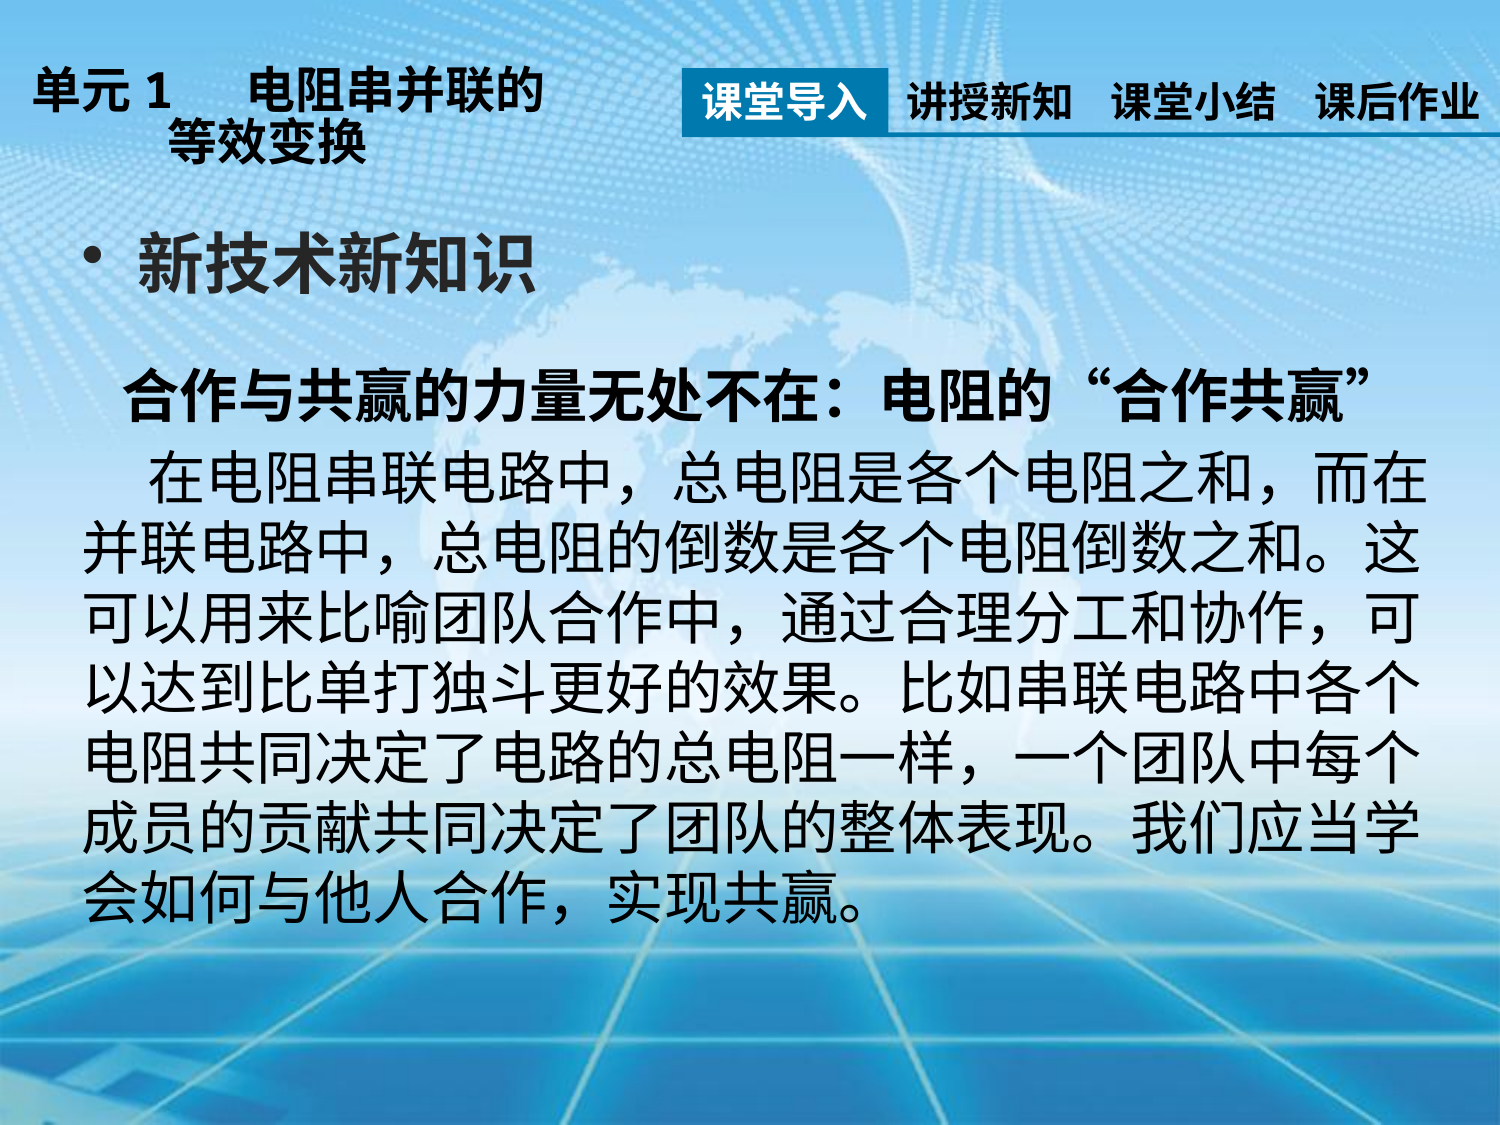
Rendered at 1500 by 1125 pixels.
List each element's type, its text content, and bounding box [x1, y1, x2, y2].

picture [0, 0, 1500, 1125]
text_box 合作与共赢的力量无处不在：电阻的“合作共赢” 在电阻串联电路中，总电阻是各个电阻之和，而在并联电路中，总电阻的倒数是各个电阻倒数之和。这可以用来比喻团队合作中，通过合理分工和协作，可以达到比单打独斗更好的效果。比如串联电路中各个电阻共同决定了电路的总电阻一样，一个团队中每个成员的贡献共同决定了团队的整体表现。我们应当学会如何与他人合作，实现共赢。 [66, 352, 1464, 1028]
text_box 新技术新知识 [66, 214, 1417, 321]
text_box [16, 59, 1500, 180]
